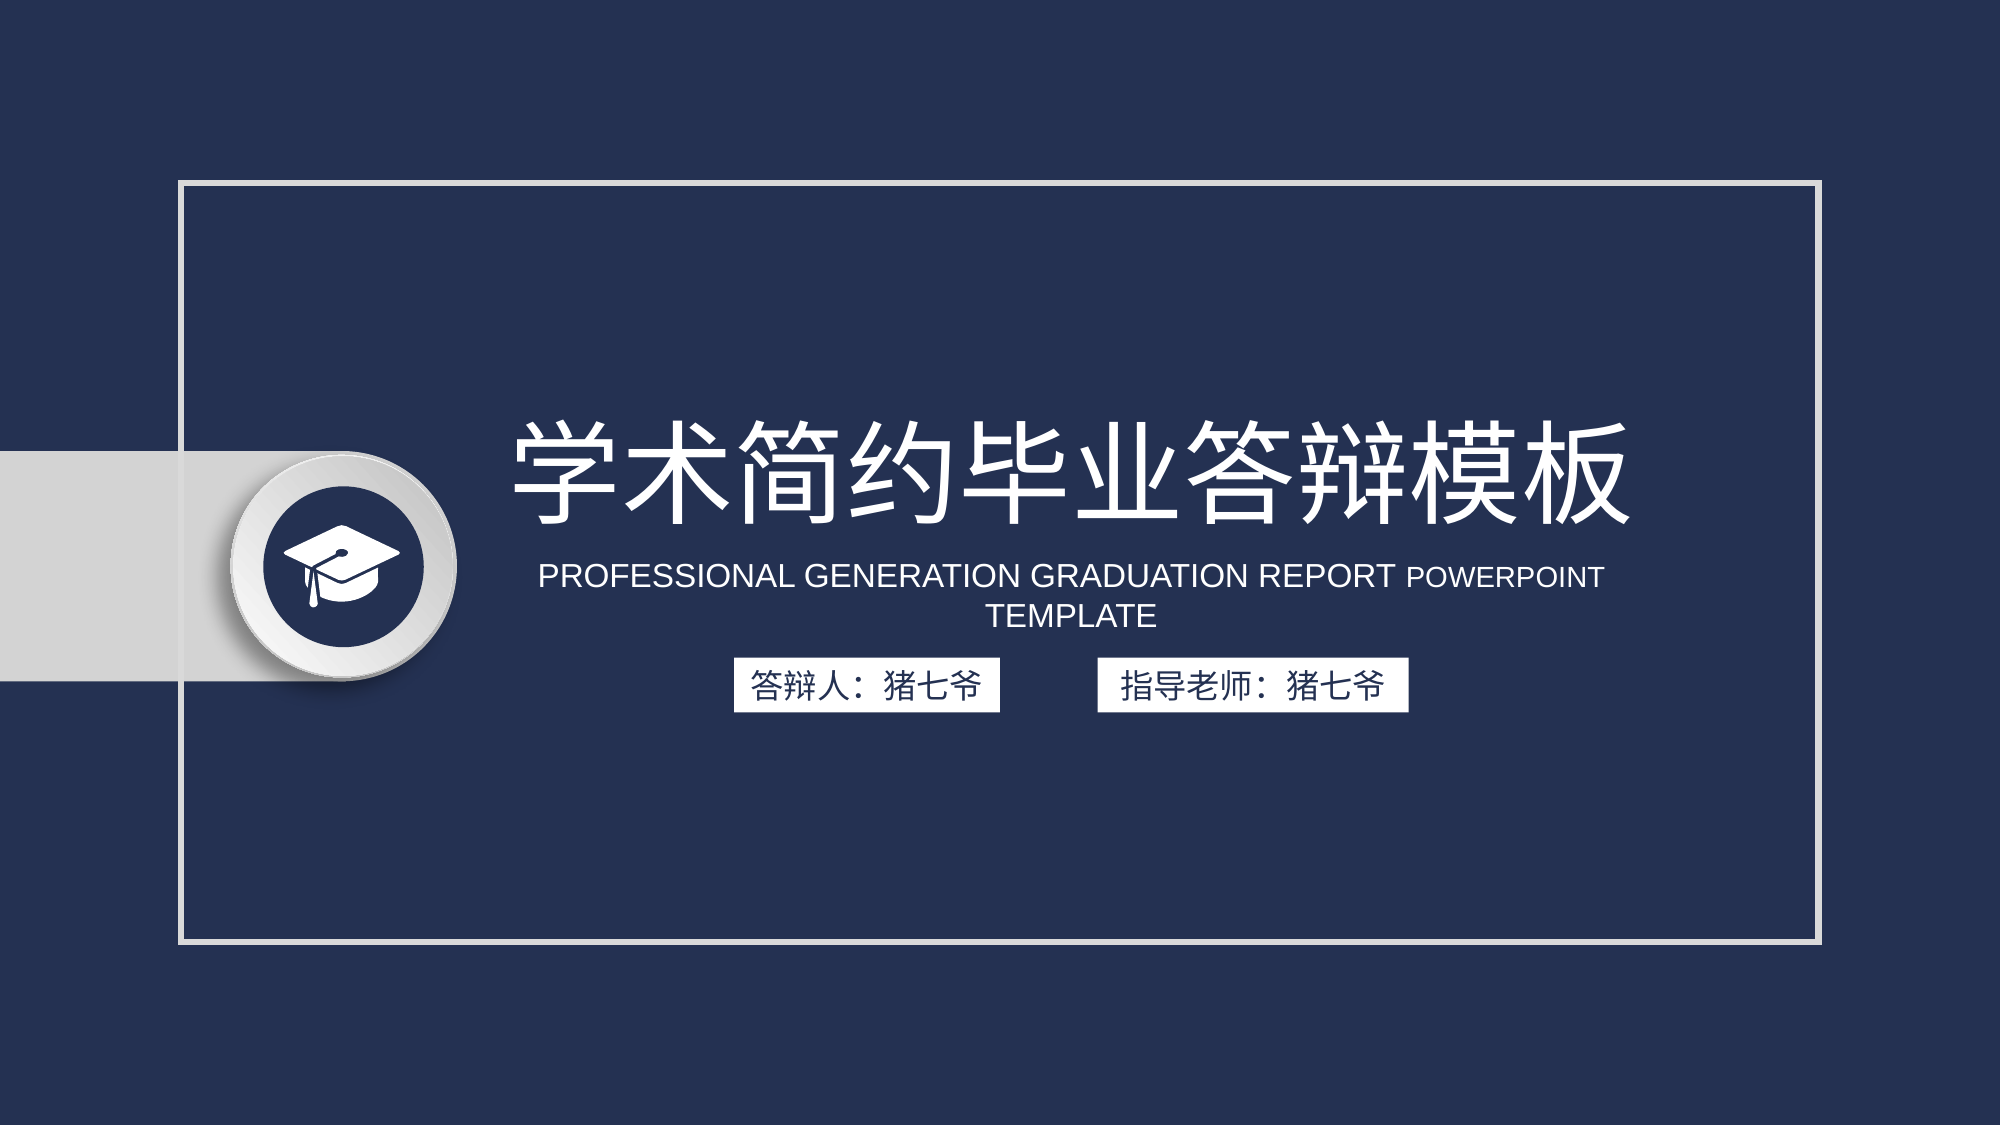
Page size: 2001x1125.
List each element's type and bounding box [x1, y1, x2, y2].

text_box [180, 182, 1820, 943]
text_box [0, 451, 458, 682]
text_box [230, 454, 453, 678]
text_box [734, 657, 1409, 714]
